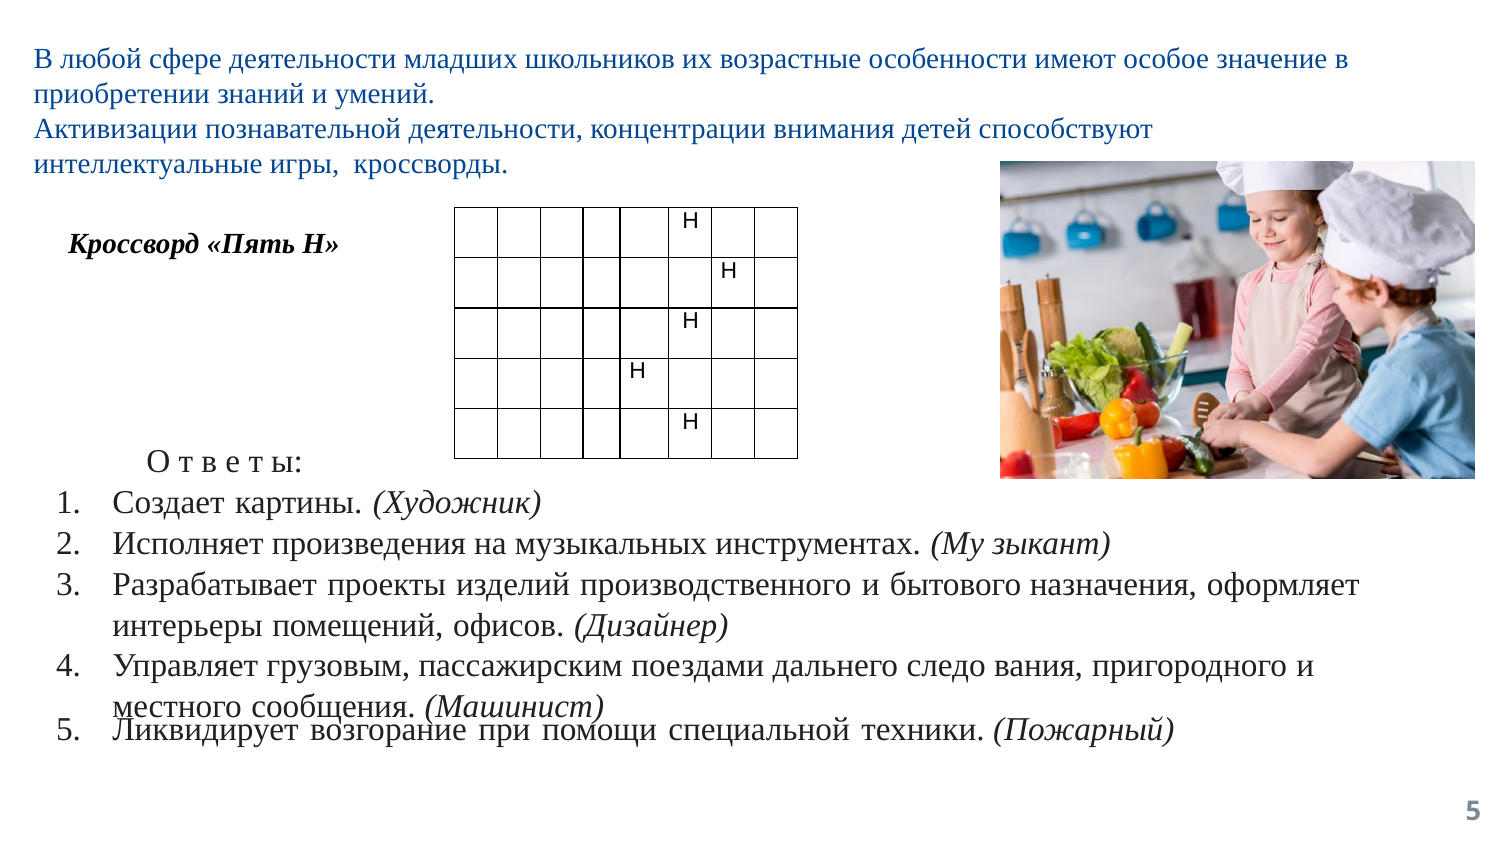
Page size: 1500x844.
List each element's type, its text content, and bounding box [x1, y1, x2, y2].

table_cell [541, 359, 582, 408]
table_cell [455, 309, 497, 358]
picture [999, 161, 1475, 479]
table_cell [755, 409, 797, 431]
table_cell Н [669, 409, 711, 431]
table_cell [541, 309, 582, 358]
table_cell [621, 409, 668, 431]
table_cell [498, 258, 540, 307]
text_box В любой сфере деятельности младших школьников их возрастные особенности имеют особое значение в приобретении знаний и умений. Активизации познавательной деятельности, концентрации внимания детей способствуют интеллектуальные игры, кроссворды. [18, 32, 1392, 187]
table_cell [712, 309, 754, 358]
table_cell [621, 309, 668, 358]
table_header [498, 208, 540, 257]
table_cell [455, 359, 497, 408]
table_cell Н [712, 258, 754, 307]
table_cell [712, 409, 754, 431]
table_cell [498, 359, 540, 408]
table_cell Н [669, 309, 711, 358]
table_cell [755, 309, 797, 358]
table_cell [621, 258, 668, 307]
table_cell [755, 258, 797, 307]
table_header Н [669, 208, 711, 257]
table_header [712, 208, 754, 257]
table_cell [669, 258, 711, 307]
table_header [541, 208, 582, 257]
table_header [584, 208, 619, 257]
table_cell [755, 359, 797, 408]
text_box О т в е т ы: Создает картины. (Художник) Исполняет произведения на музыкальных инструментах. (Му­ зыкант) Разрабатывает проекты изделий производственного и бытового назначения, оформляет интерьеры помещений, офисов. (Дизайнер) Управляет грузовым, пассажирским поездами дальнего следо вания, пригородного и местного сообщения. (Машинист) Ликвидирует возгорание при помощи специальной техники. (Пожарный) [41, 431, 1414, 755]
text_box Кроссворд «Пять Н» [53, 217, 396, 268]
slide_number 5 [1391, 779, 1482, 844]
table_cell [498, 409, 540, 431]
table_cell [584, 409, 619, 431]
table_cell [584, 359, 619, 408]
table_cell [498, 309, 540, 358]
table_header [621, 208, 668, 257]
table_header [755, 208, 797, 257]
table_cell [455, 409, 497, 431]
table_cell [541, 258, 582, 307]
table_header [455, 208, 497, 257]
table_cell [669, 359, 711, 408]
table_cell [455, 258, 497, 307]
table_cell [712, 359, 754, 408]
table_cell [584, 309, 619, 358]
table_cell [584, 258, 619, 307]
table_cell [541, 409, 582, 431]
table_cell Н [621, 359, 668, 408]
